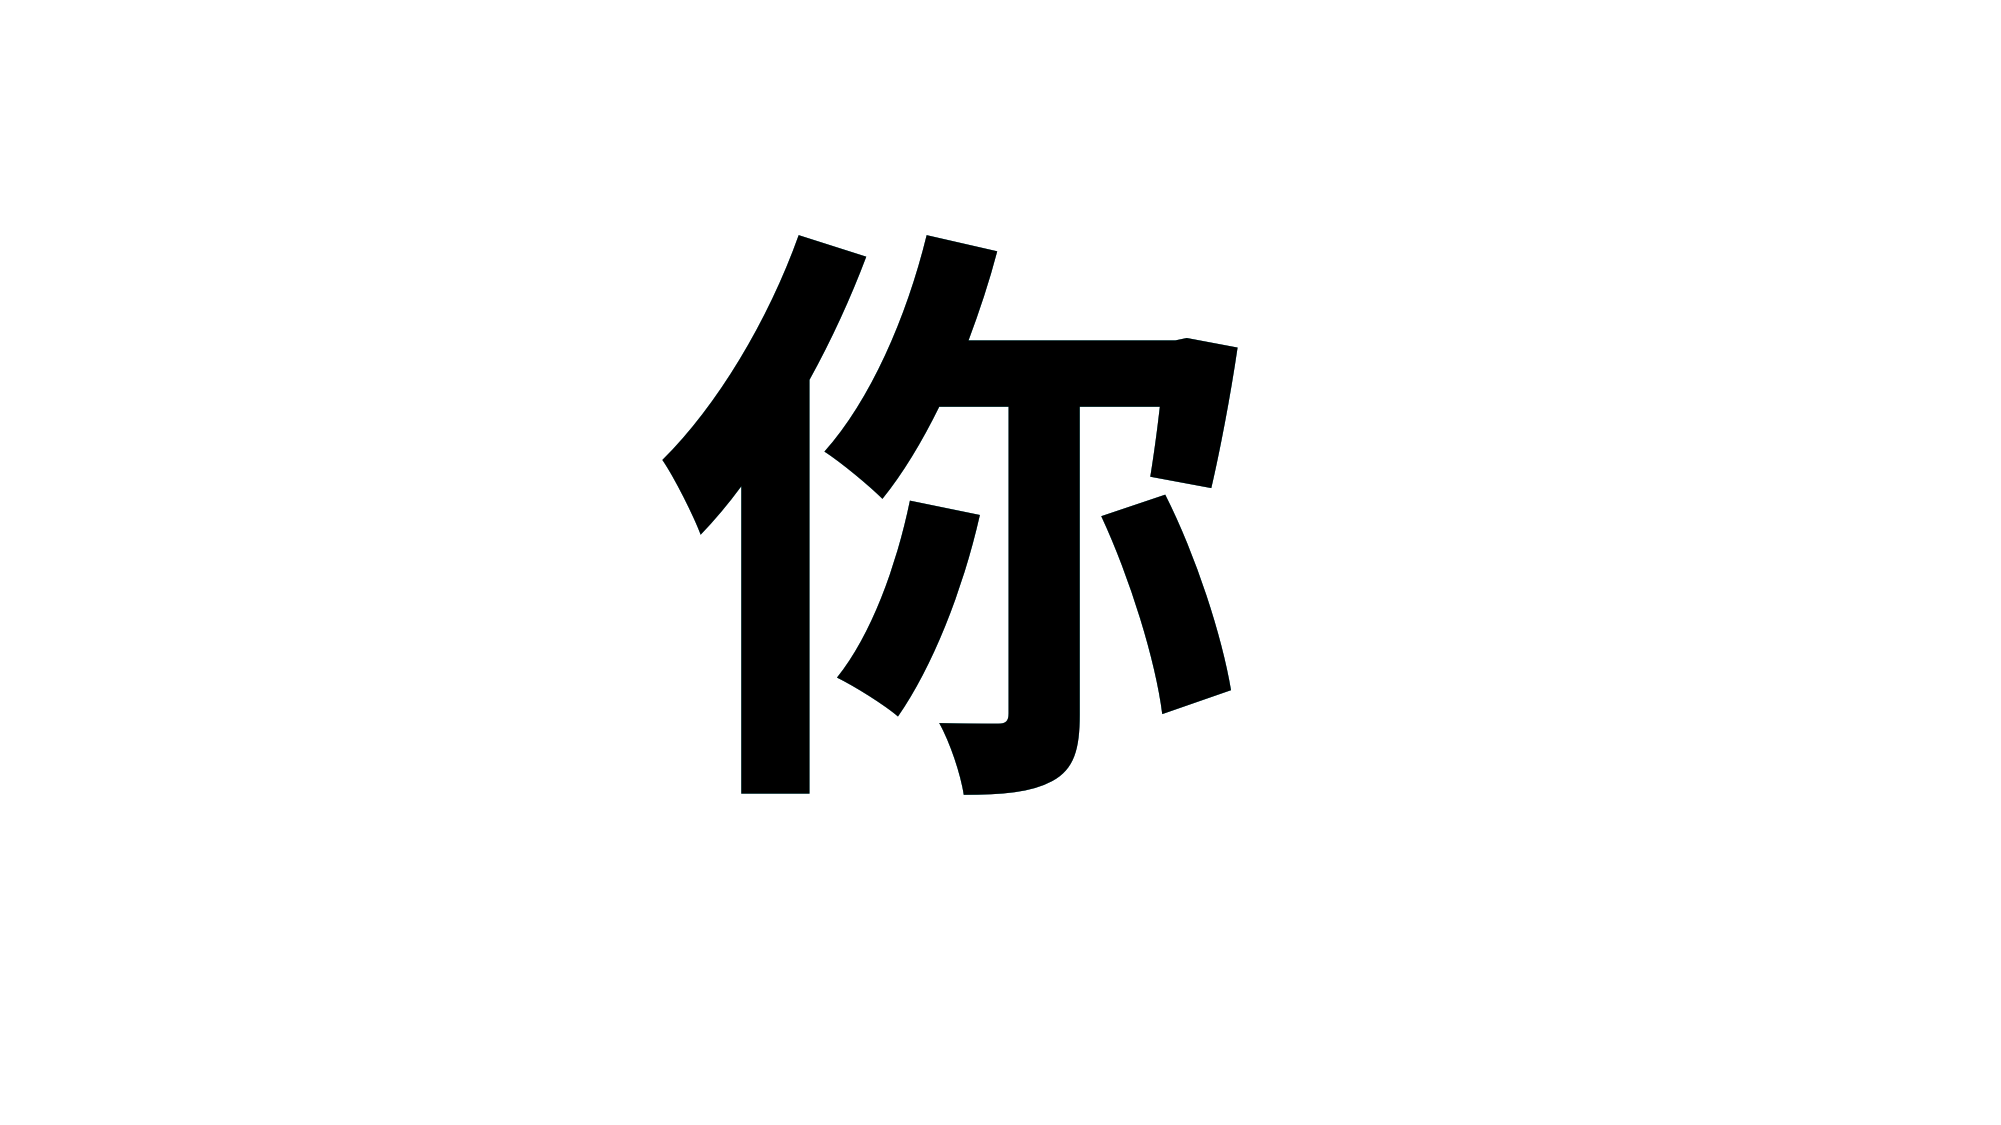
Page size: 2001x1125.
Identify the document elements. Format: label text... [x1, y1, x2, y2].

text_box 你 [650, 136, 1350, 869]
